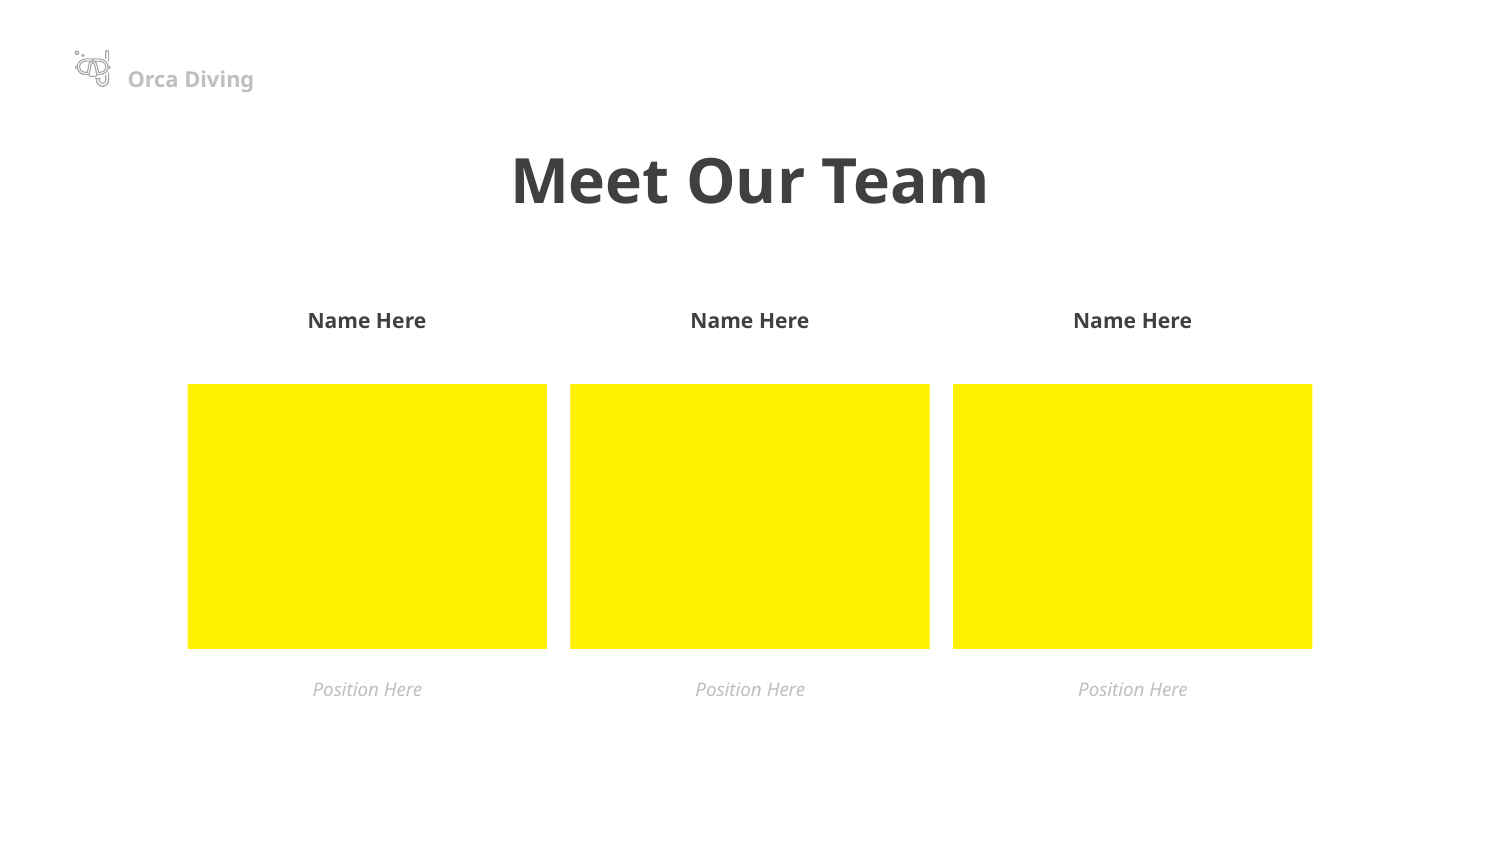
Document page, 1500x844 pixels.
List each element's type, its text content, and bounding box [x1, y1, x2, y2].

picture [953, 384, 1313, 649]
text_box Meet Our Team [405, 133, 1095, 224]
picture [570, 384, 930, 649]
text_box Name Here [570, 300, 930, 341]
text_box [74, 50, 324, 99]
text_box Name Here [187, 300, 547, 341]
text_box Name Here [953, 300, 1313, 341]
picture [187, 384, 547, 649]
text_box Position Here [187, 669, 547, 708]
text_box Position Here [570, 670, 930, 708]
text_box Position Here [953, 669, 1313, 708]
